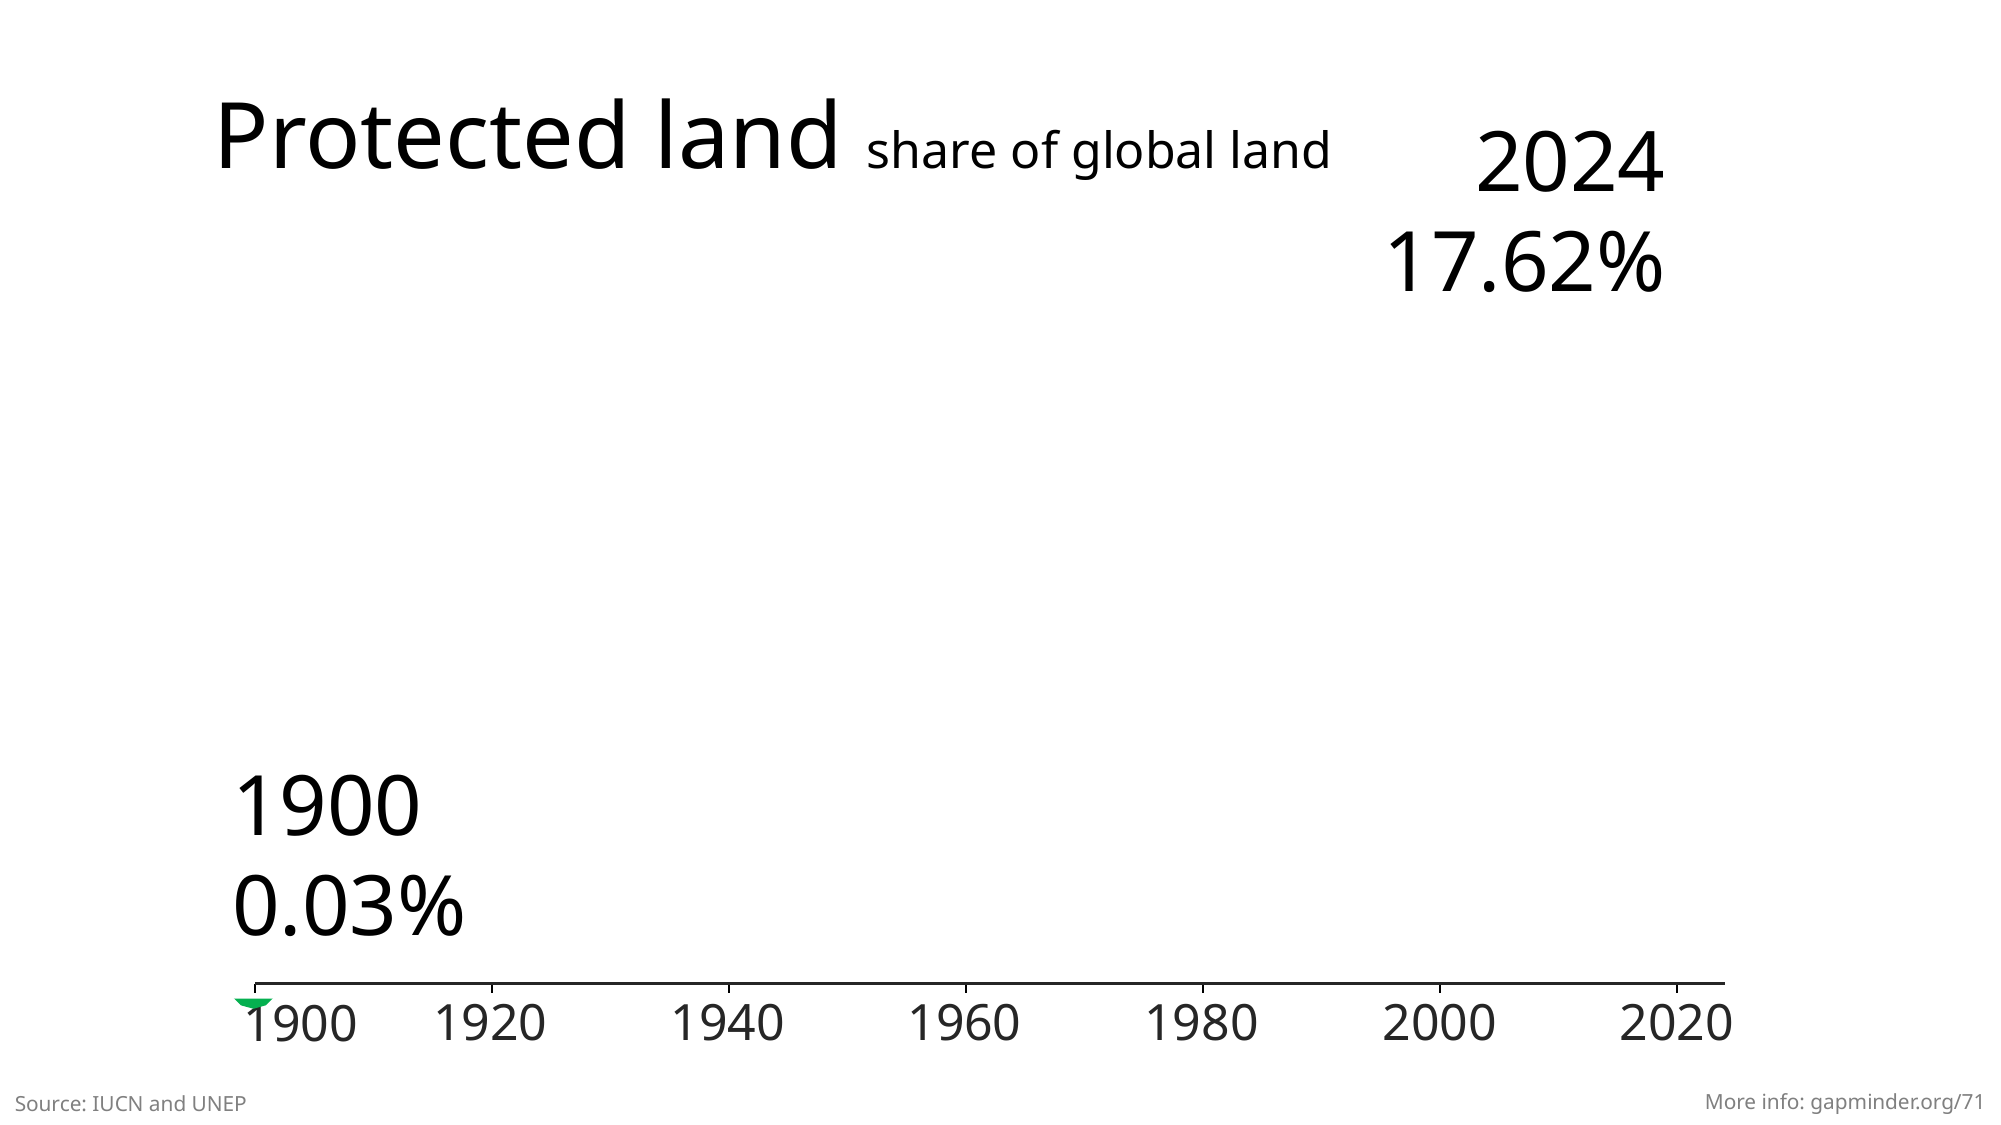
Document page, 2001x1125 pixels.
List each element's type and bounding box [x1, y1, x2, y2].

text_box [0, 0, 2000, 1125]
text_box [254, 983, 1679, 993]
text_box [230, 983, 1751, 1060]
